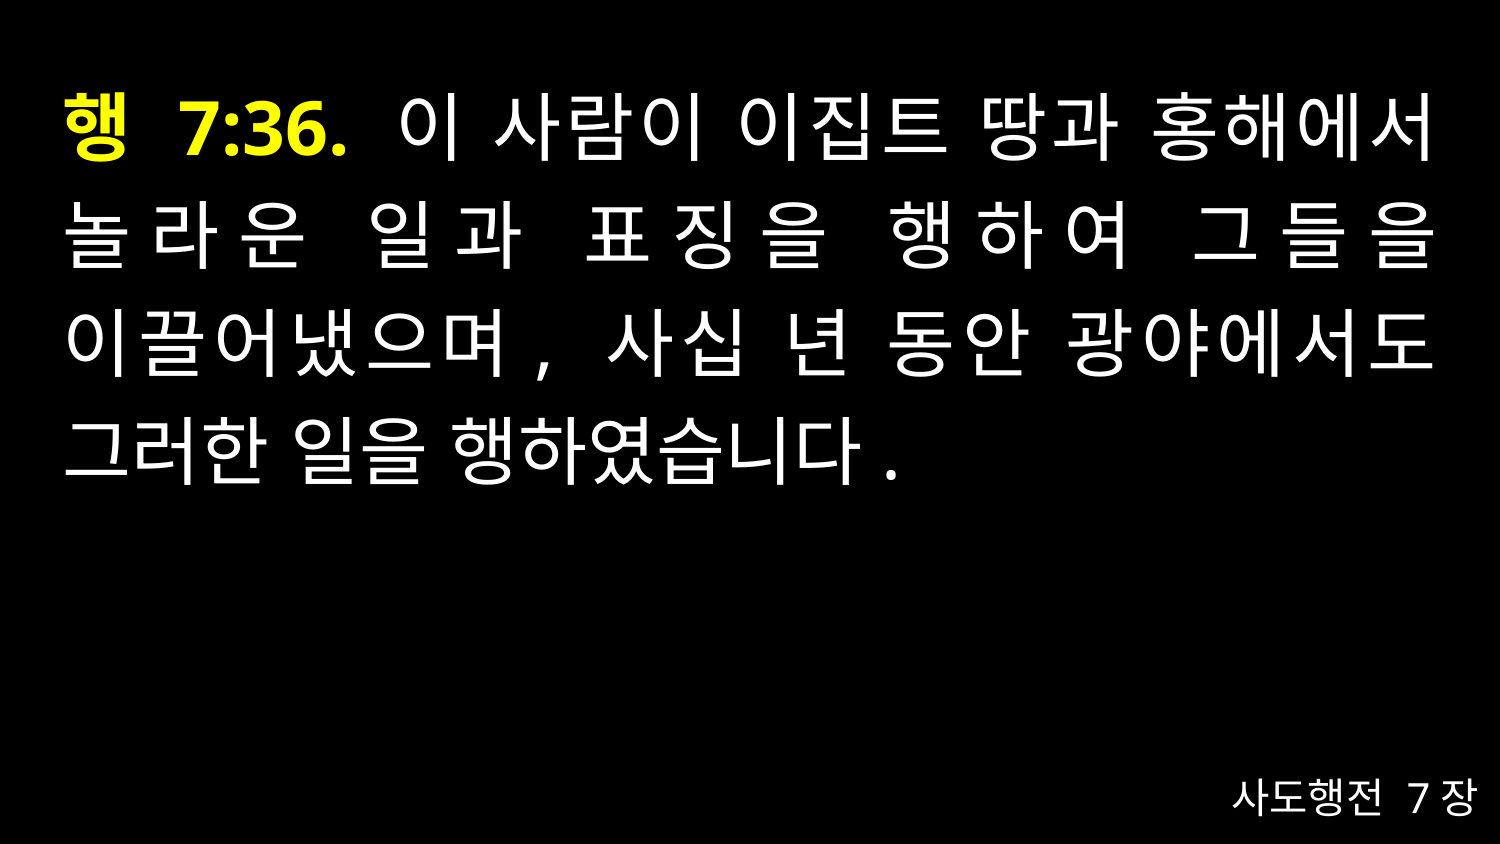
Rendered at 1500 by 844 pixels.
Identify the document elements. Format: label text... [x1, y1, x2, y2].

title 행 7:36. 이 사람이 이집트 땅과 홍해에서 놀라운 일과 표징을 행하여 그들을 이끌어냈으며, 사십 년 동안 광야에서도 그러한 일을 행하였습니다. [0, 0, 1500, 844]
subtitle 사도행전 7장 [916, 770, 1500, 844]
